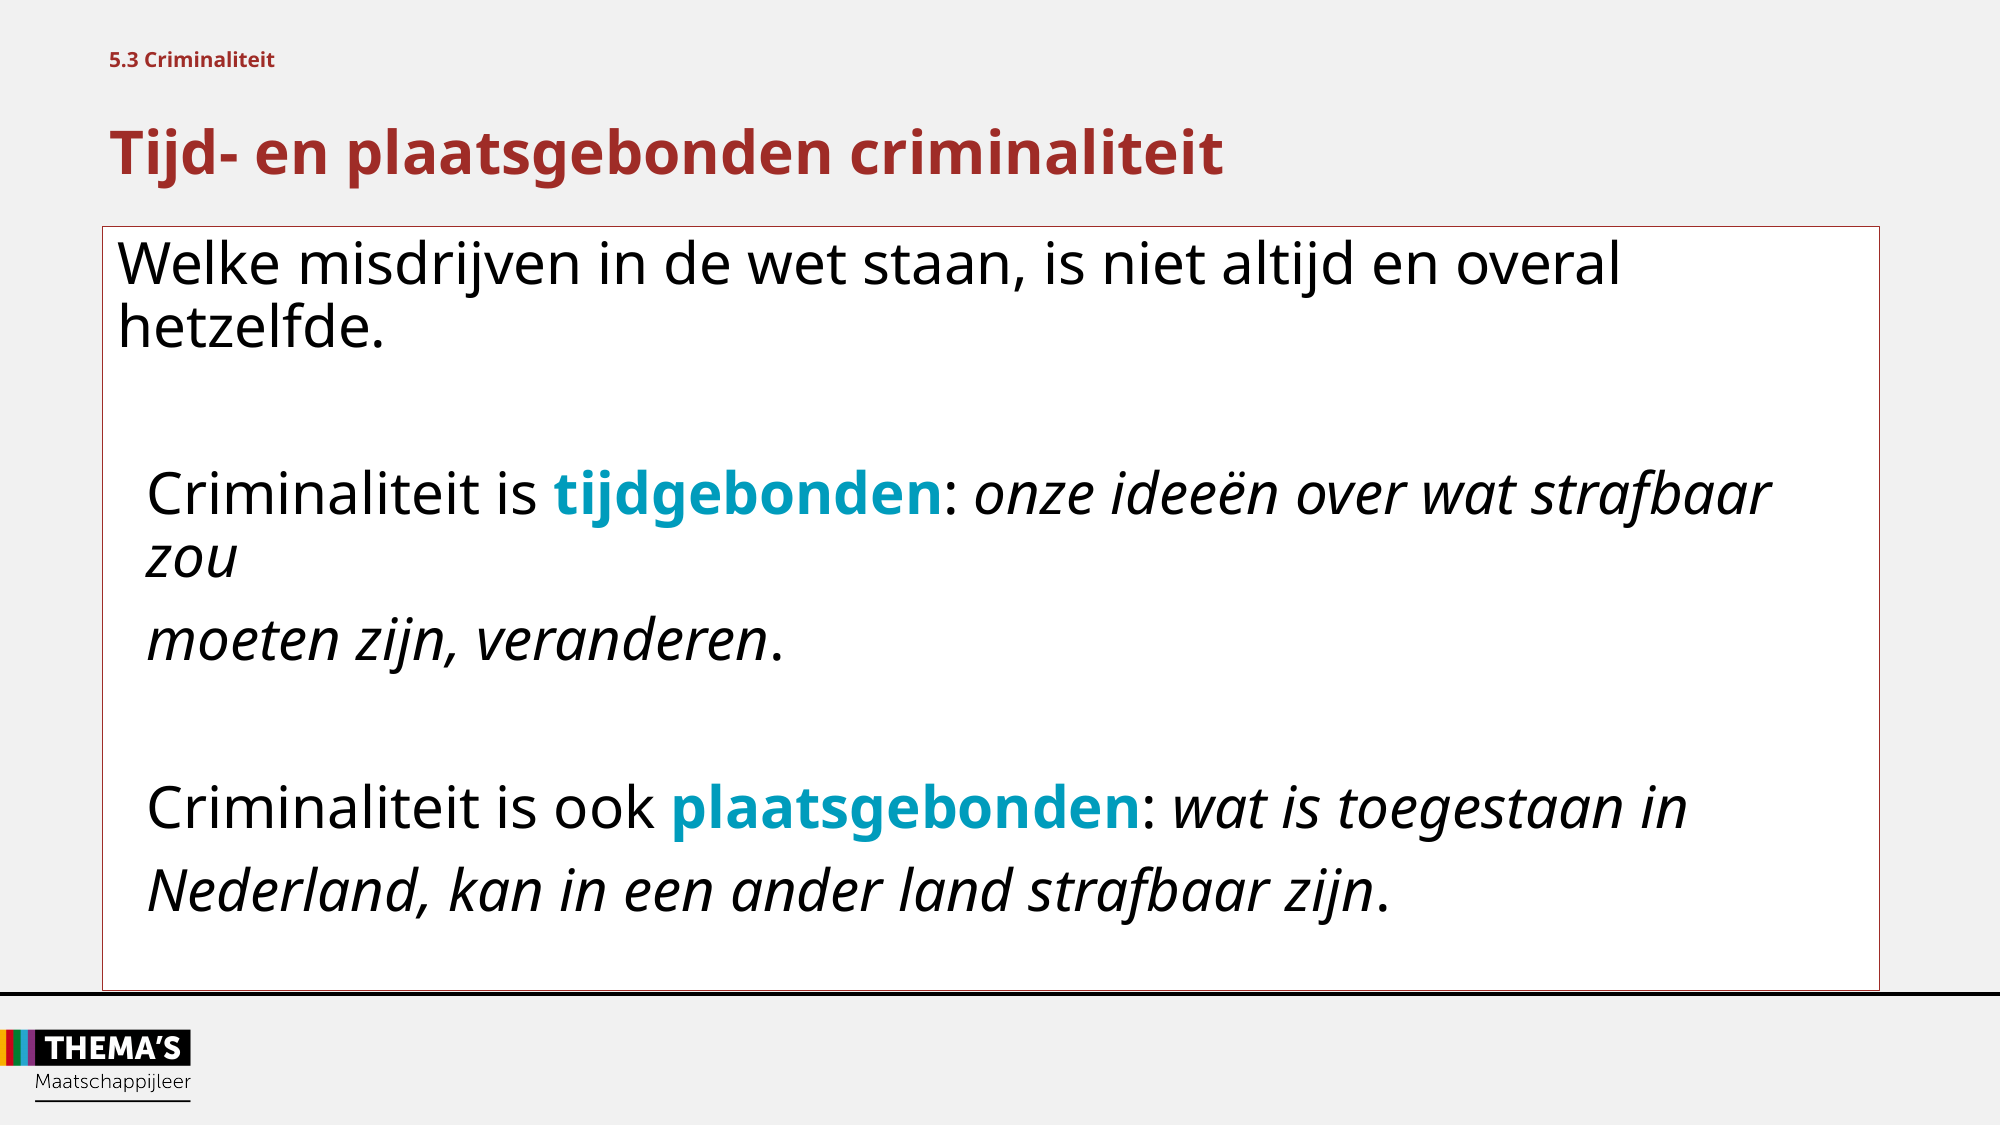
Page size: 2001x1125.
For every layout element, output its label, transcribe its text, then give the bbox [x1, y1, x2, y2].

picture [0, 993, 203, 1125]
list Welke misdrijven in de wet staan, is niet altijd en overal hetzelfde. Criminaliteit is tijdgebonden: onze ideeën over wat strafbaar zou moeten zijn, veranderen. Criminaliteit is ook plaatsgebonden: wat is toegestaan in Nederland, kan in een ander land strafbaar zijn. [102, 226, 1880, 991]
list 5.3 Criminaliteit [94, 33, 941, 88]
list Tijd- en plaatsgebonden criminaliteit [94, 114, 1879, 205]
